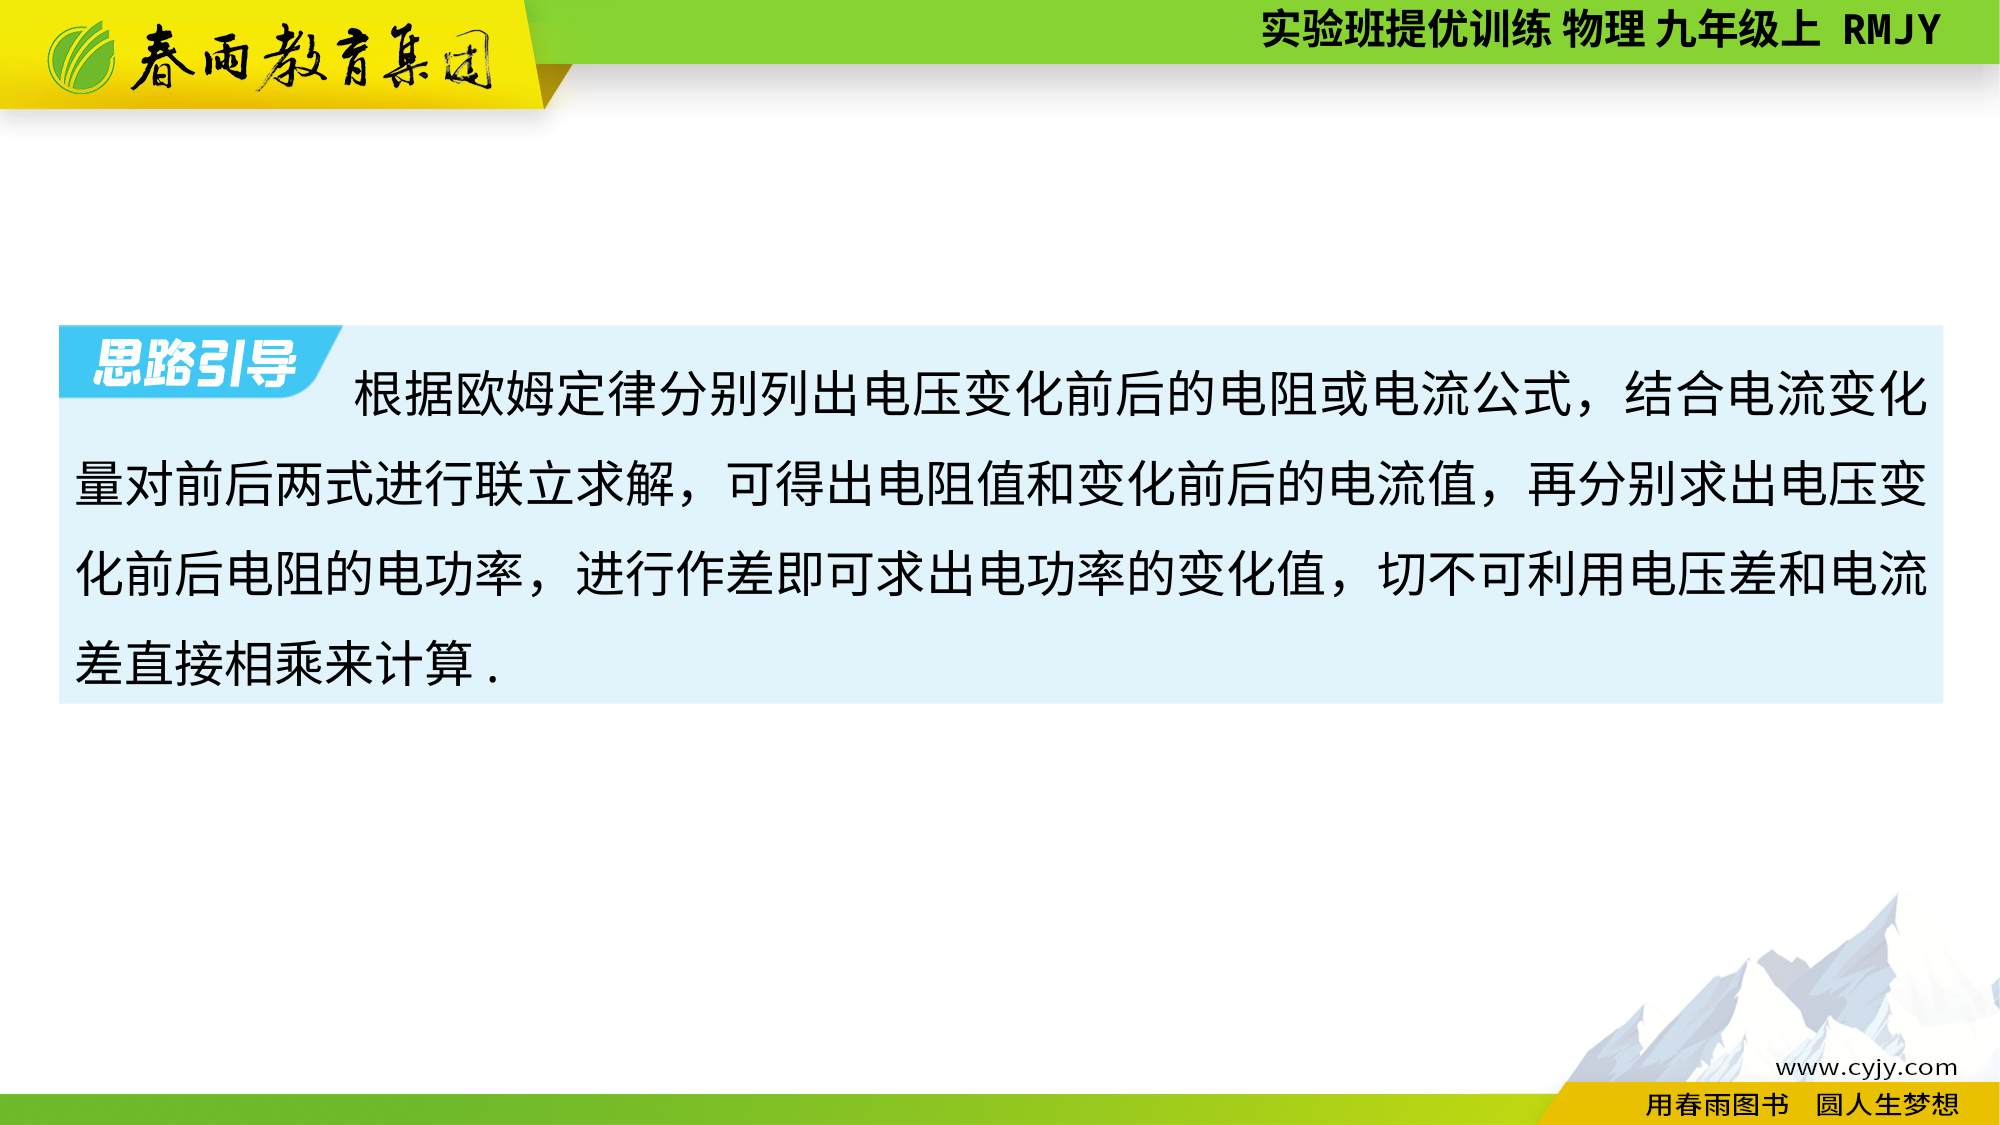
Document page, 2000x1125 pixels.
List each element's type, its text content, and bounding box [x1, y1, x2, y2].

list 根据欧姆定律分别列出电压变化前后的电阻或电流公式，结合电流变化量对前后两式进行联立求解，可得出电阻值和变化前后的电流值，再分别求出电压变化前后电阻的电功率，进行作差即可求出电功率的变化值，切不可利用电压差和电流差直接相乘来计算. [59, 325, 1944, 704]
picture [0, 0, 2000, 1125]
